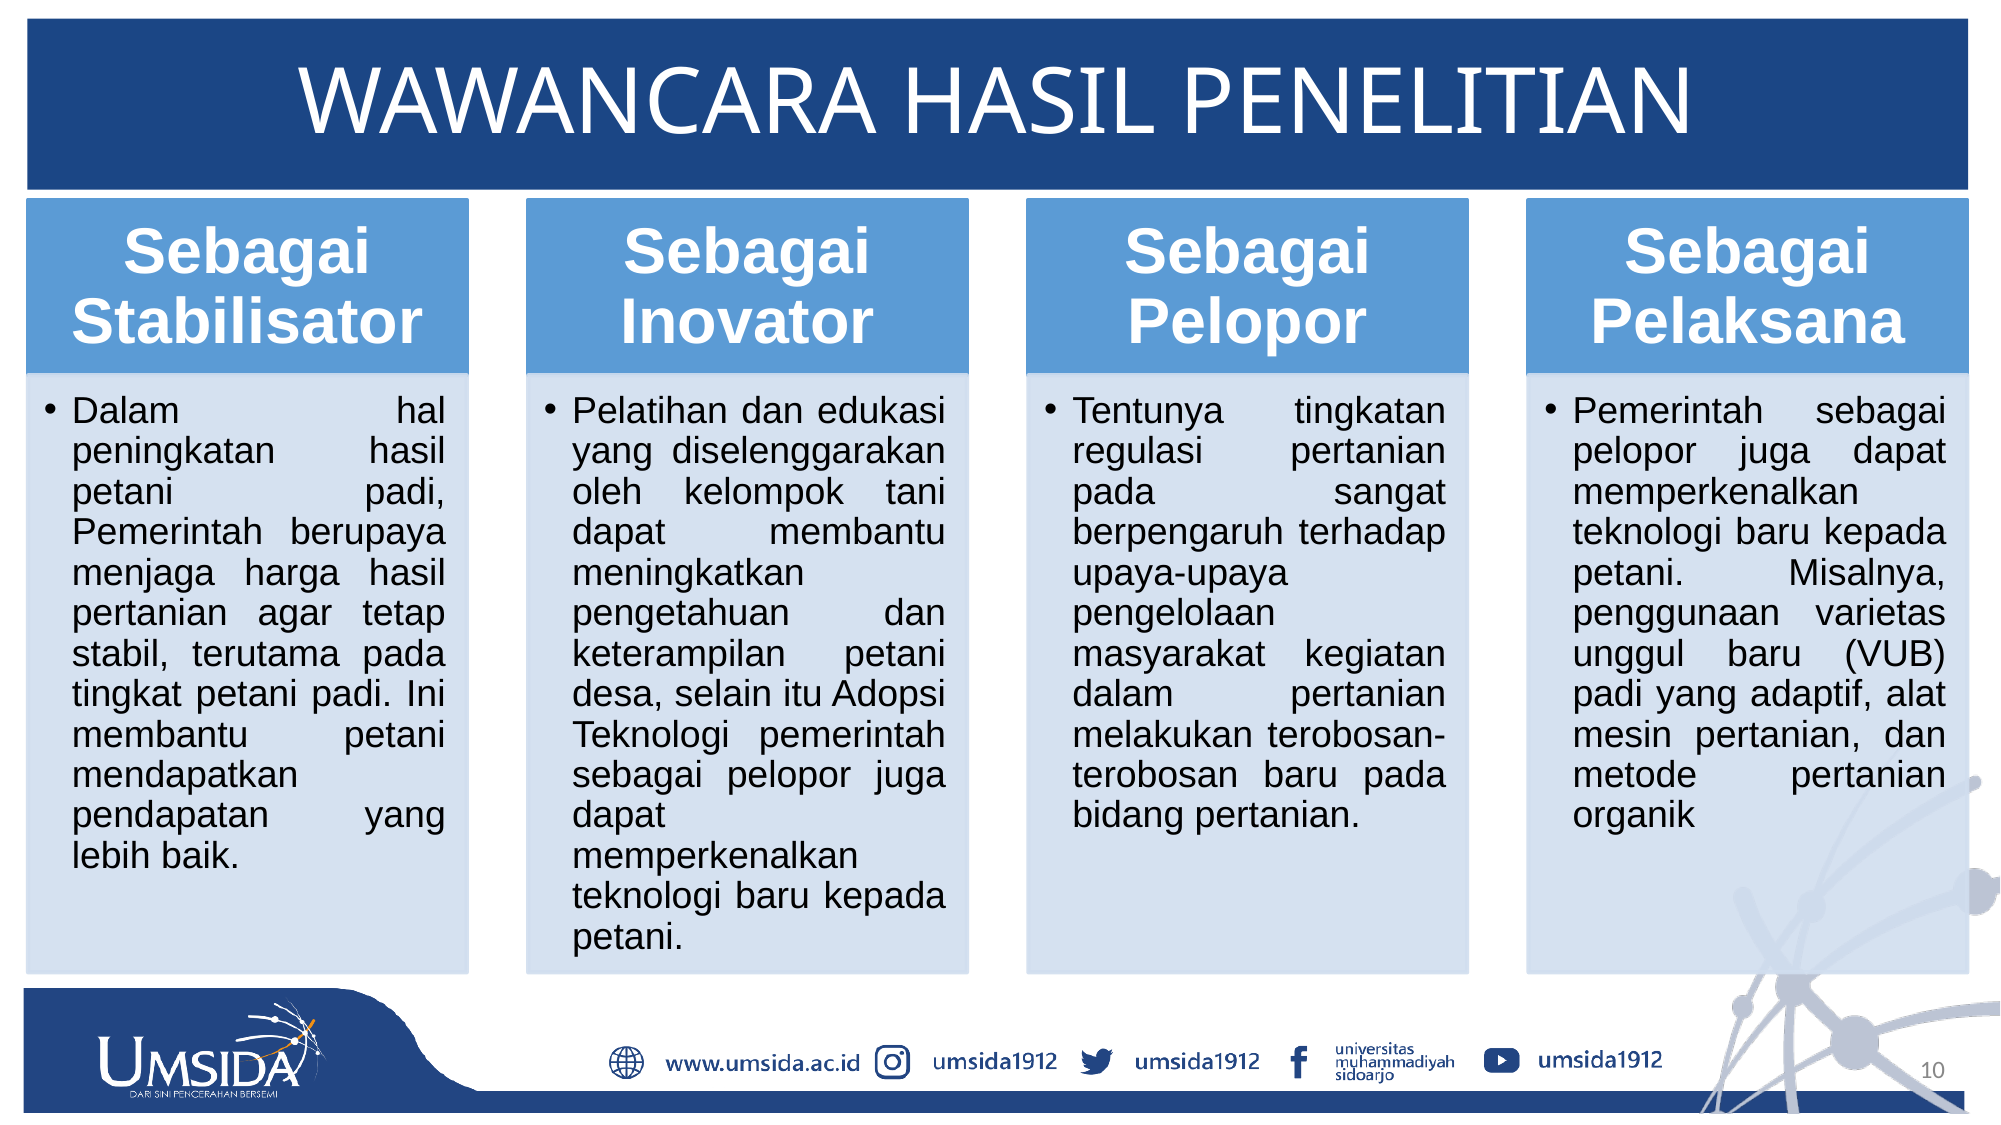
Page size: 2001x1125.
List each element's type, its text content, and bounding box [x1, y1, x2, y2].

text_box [27, 66, 1969, 1107]
title WAWANCARA HASIL PENELITIAN [27, 18, 1969, 65]
picture [23, 51, 2001, 1114]
